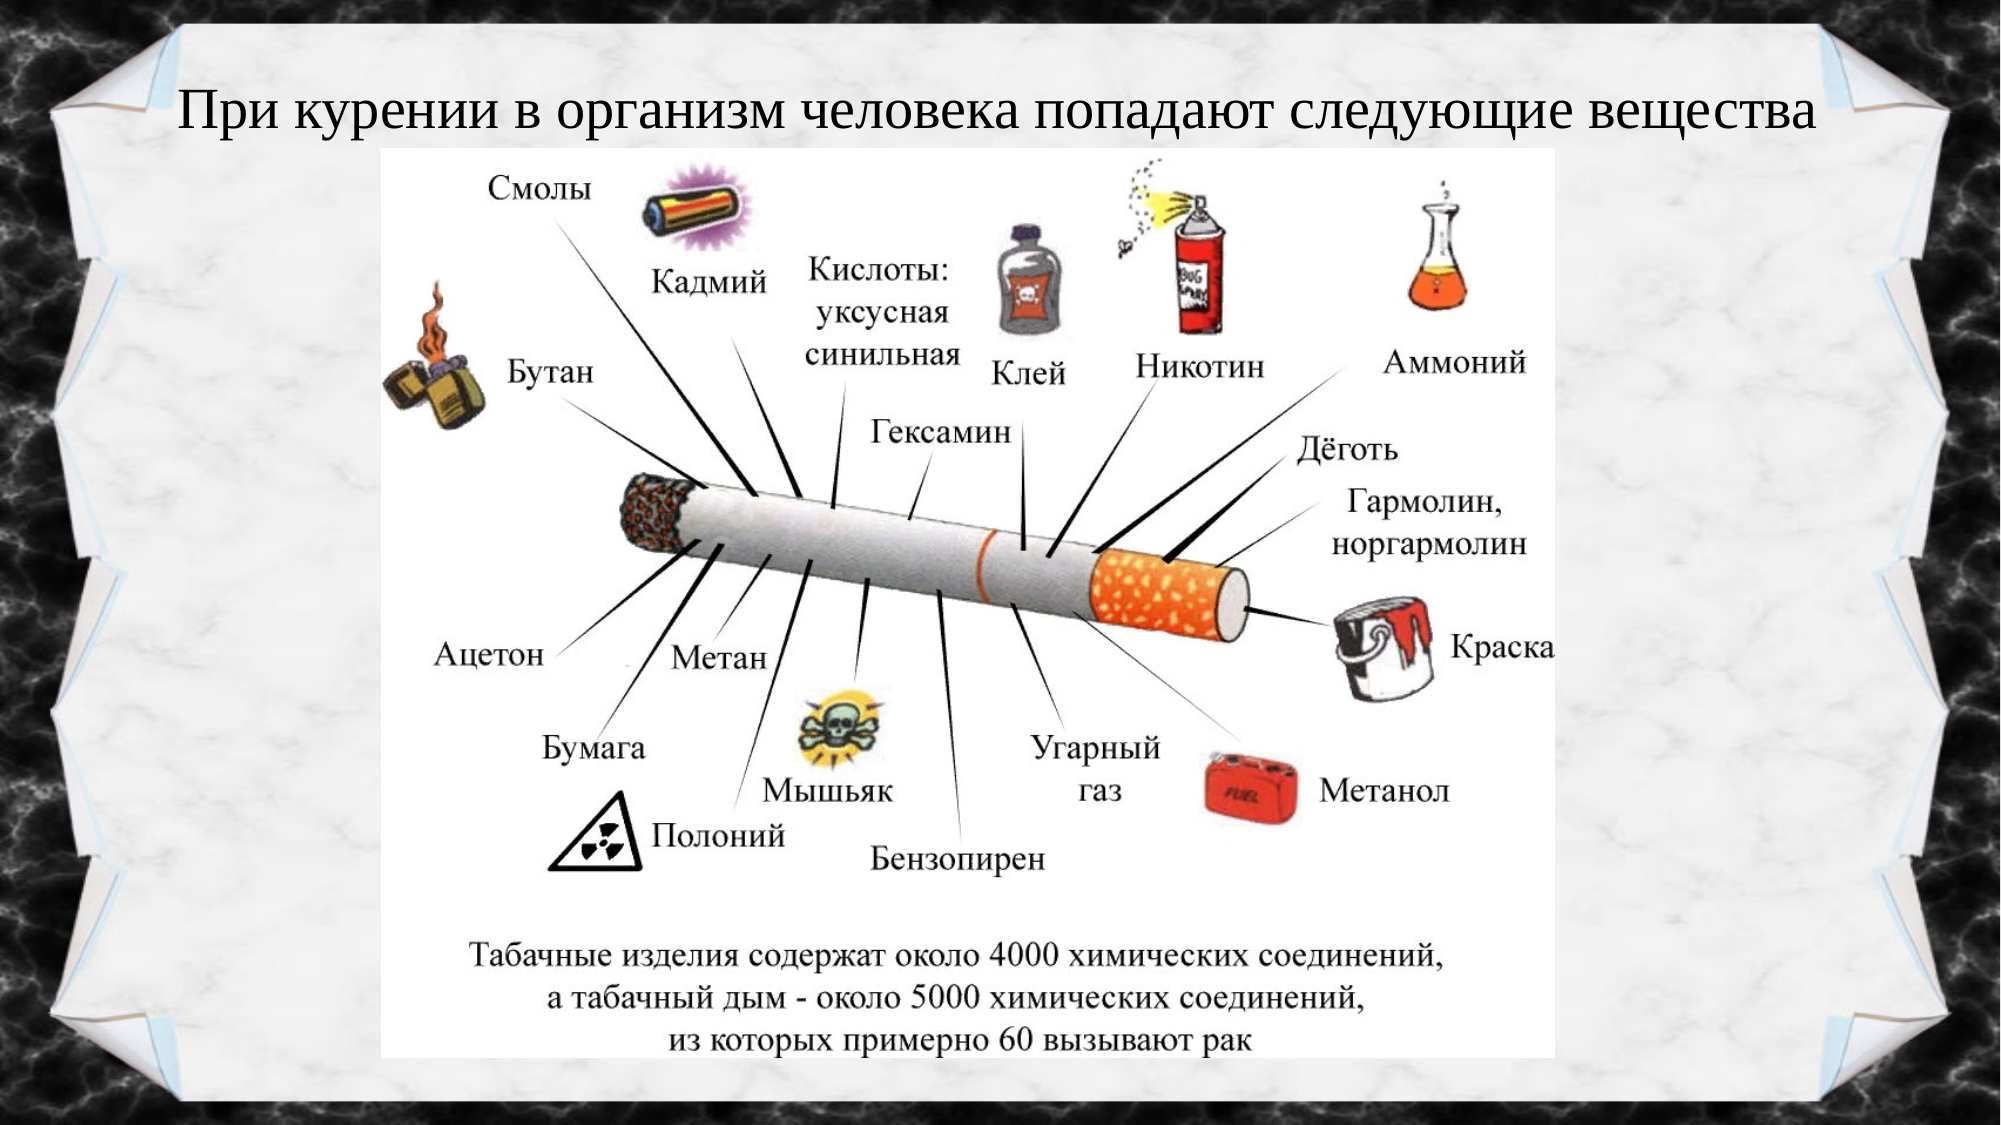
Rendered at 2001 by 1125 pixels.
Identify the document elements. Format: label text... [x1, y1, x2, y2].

picture [0, 0, 2001, 1125]
text_box При курении в организм человека попадают следующие вещества [162, 63, 1890, 148]
